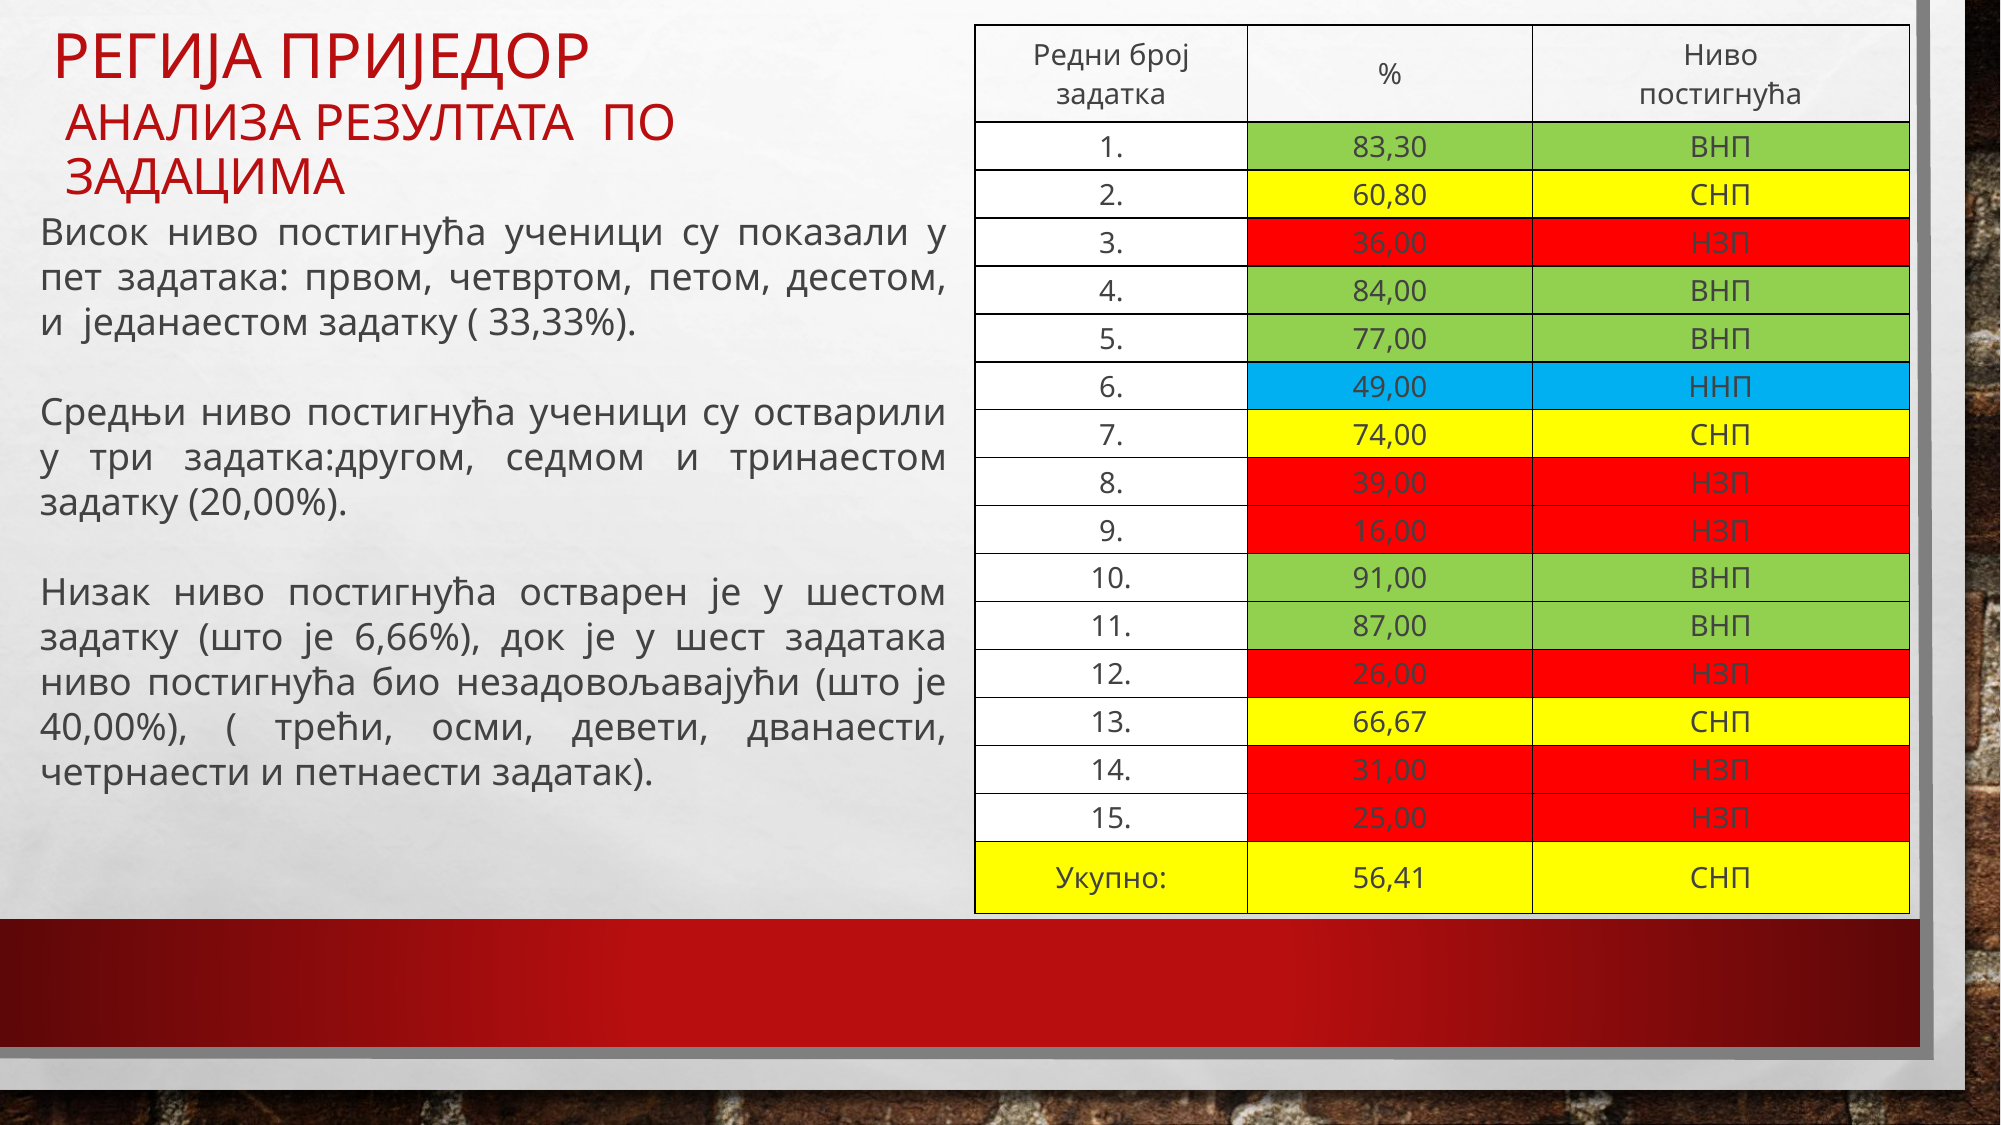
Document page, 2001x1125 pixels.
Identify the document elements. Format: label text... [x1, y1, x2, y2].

table_cell 11. [976, 602, 1247, 649]
table_cell 6. [976, 363, 1247, 409]
table_header % [1248, 26, 1532, 121]
table_cell 36,00 [1248, 219, 1532, 265]
picture [0, 0, 2001, 1125]
table_header Редни број задатка [976, 26, 1247, 121]
table_cell НЗП [1533, 746, 1909, 793]
table_cell 10. [976, 554, 1247, 601]
table_cell СНП [1533, 171, 1909, 217]
table_cell СНП [1533, 410, 1909, 457]
table_cell ВНП [1533, 315, 1909, 361]
table_cell 74,00 [1248, 410, 1532, 457]
table_cell 84,00 [1248, 267, 1532, 313]
table_cell 49,00 [1248, 363, 1532, 409]
table_cell 14. [976, 746, 1247, 793]
picture [0, 0, 1921, 1048]
table_cell НЗП [1533, 650, 1909, 697]
table_cell 5. [976, 315, 1247, 361]
table_cell НЗП [1533, 458, 1909, 505]
table_cell СНП [1533, 698, 1909, 745]
table_cell 2. [976, 171, 1247, 217]
table_cell 26,00 [1248, 650, 1532, 697]
table_cell 16,00 [1248, 506, 1532, 553]
table_cell 39,00 [1248, 458, 1532, 505]
table_cell 15. [976, 794, 1247, 841]
table_cell 31,00 [1248, 746, 1532, 793]
table_cell ВНП [1533, 267, 1909, 313]
table_cell ВНП [1533, 602, 1909, 649]
table_cell СНП [1533, 842, 1909, 913]
table_cell 13. [976, 698, 1247, 745]
table_cell 83,30 [1248, 123, 1532, 169]
table_cell 4. [976, 267, 1247, 313]
title АНАЛИЗА РЕЗУЛТАТА ПО ЗАДАЦИМА [50, 175, 875, 191]
table_cell 9. [976, 506, 1247, 553]
table_cell 77,00 [1248, 315, 1532, 361]
table_cell 12. [976, 650, 1247, 697]
text_box Висок ниво постигнућа ученици су показали у пет задатака: првом, четвртом, петом, десетом, и једанаестом задатку ( 33,33%). Средњи ниво постигнућа ученици су остварили у три задатка:другом, седмом и тринаестом задатку (20,00%). Низак ниво постигнућа остварен је у шестом задатку (што је 6,66%), док је у шест задатака ниво постигнућа био незадовољавајући (што је 40,00%), ( трећи, осми, девети, дванаести, четрнаести и петнаести задатак). [24, 200, 963, 763]
table_cell 3. [976, 219, 1247, 265]
table_cell НЗП [1533, 219, 1909, 265]
table_header Ниво постигнућа [1533, 26, 1909, 121]
table_cell 1. [976, 123, 1247, 169]
table_cell НЗП [1533, 506, 1909, 553]
table_cell ВНП [1533, 123, 1909, 169]
table_cell 66,67 [1248, 698, 1532, 745]
table_cell 91,00 [1248, 554, 1532, 601]
table_cell 7. [976, 410, 1247, 457]
text_box РЕГИЈА ПРИЈЕДОР [37, 24, 925, 175]
table_cell 25,00 [1248, 794, 1532, 841]
table_cell 8. [976, 458, 1247, 505]
table_cell Укупно: [976, 842, 1247, 913]
table_cell ВНП [1533, 554, 1909, 601]
table_cell ННП [1533, 363, 1909, 409]
table_cell НЗП [1533, 794, 1909, 841]
table_cell 60,80 [1248, 171, 1532, 217]
table_cell 56,41 [1248, 842, 1532, 913]
table_cell 87,00 [1248, 602, 1532, 649]
